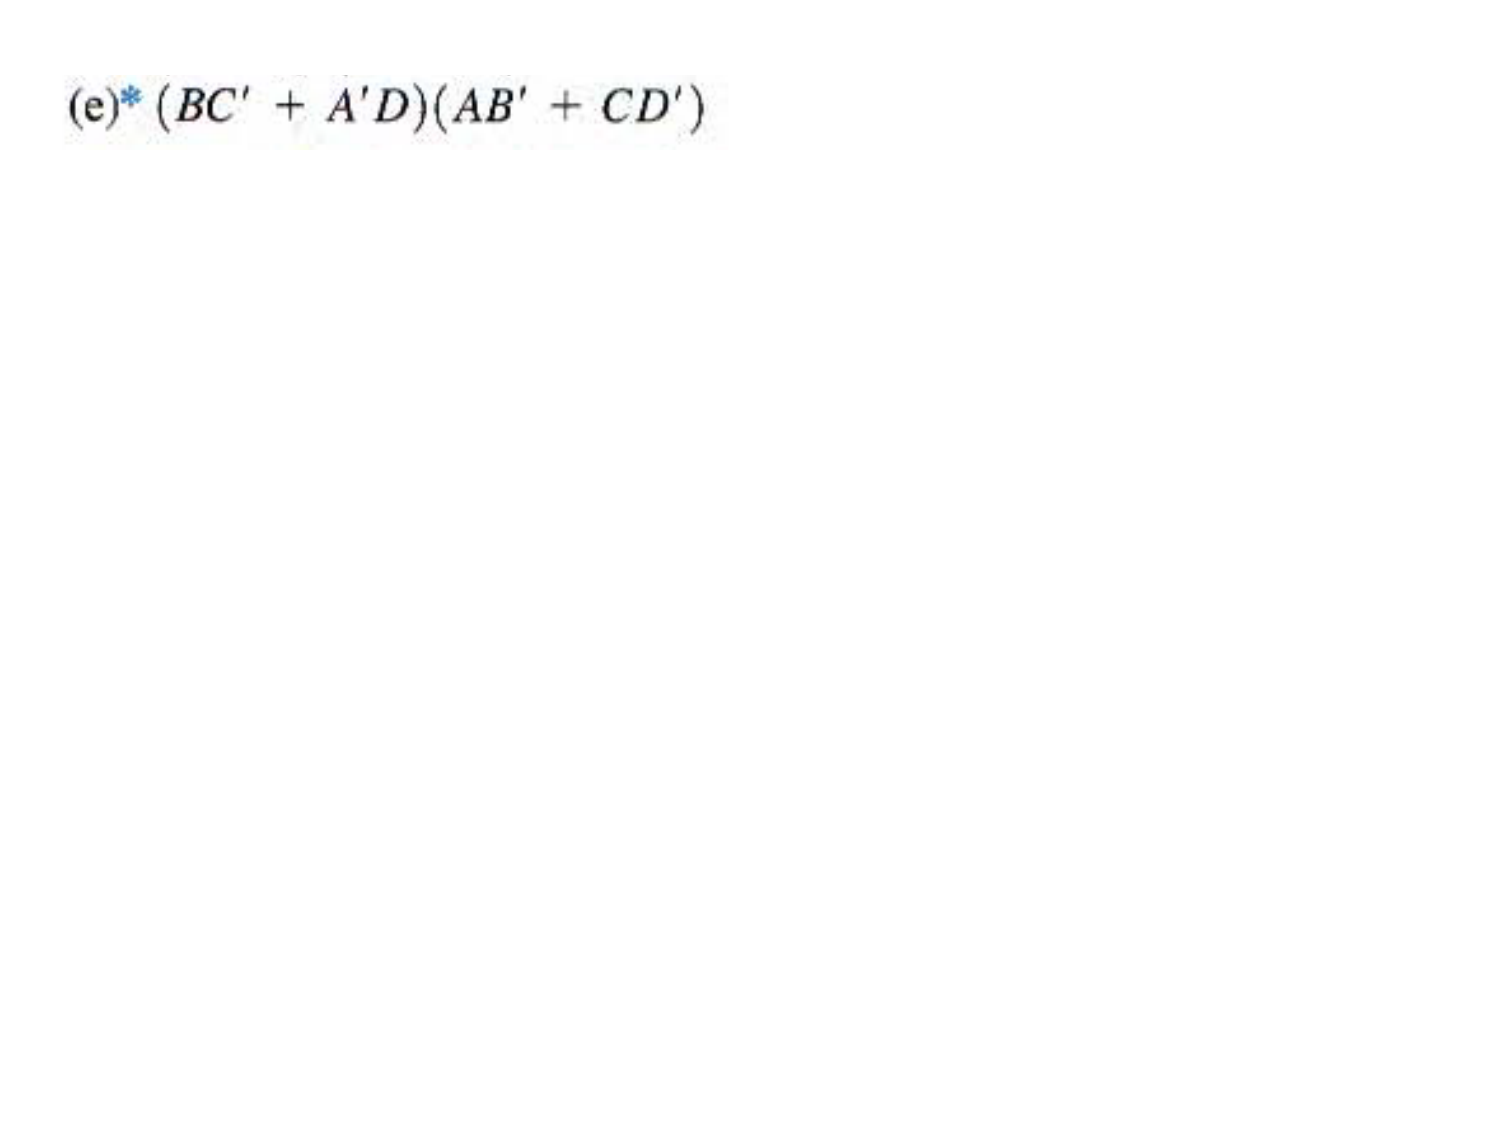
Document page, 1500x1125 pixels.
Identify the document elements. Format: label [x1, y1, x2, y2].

picture [62, 74, 729, 151]
